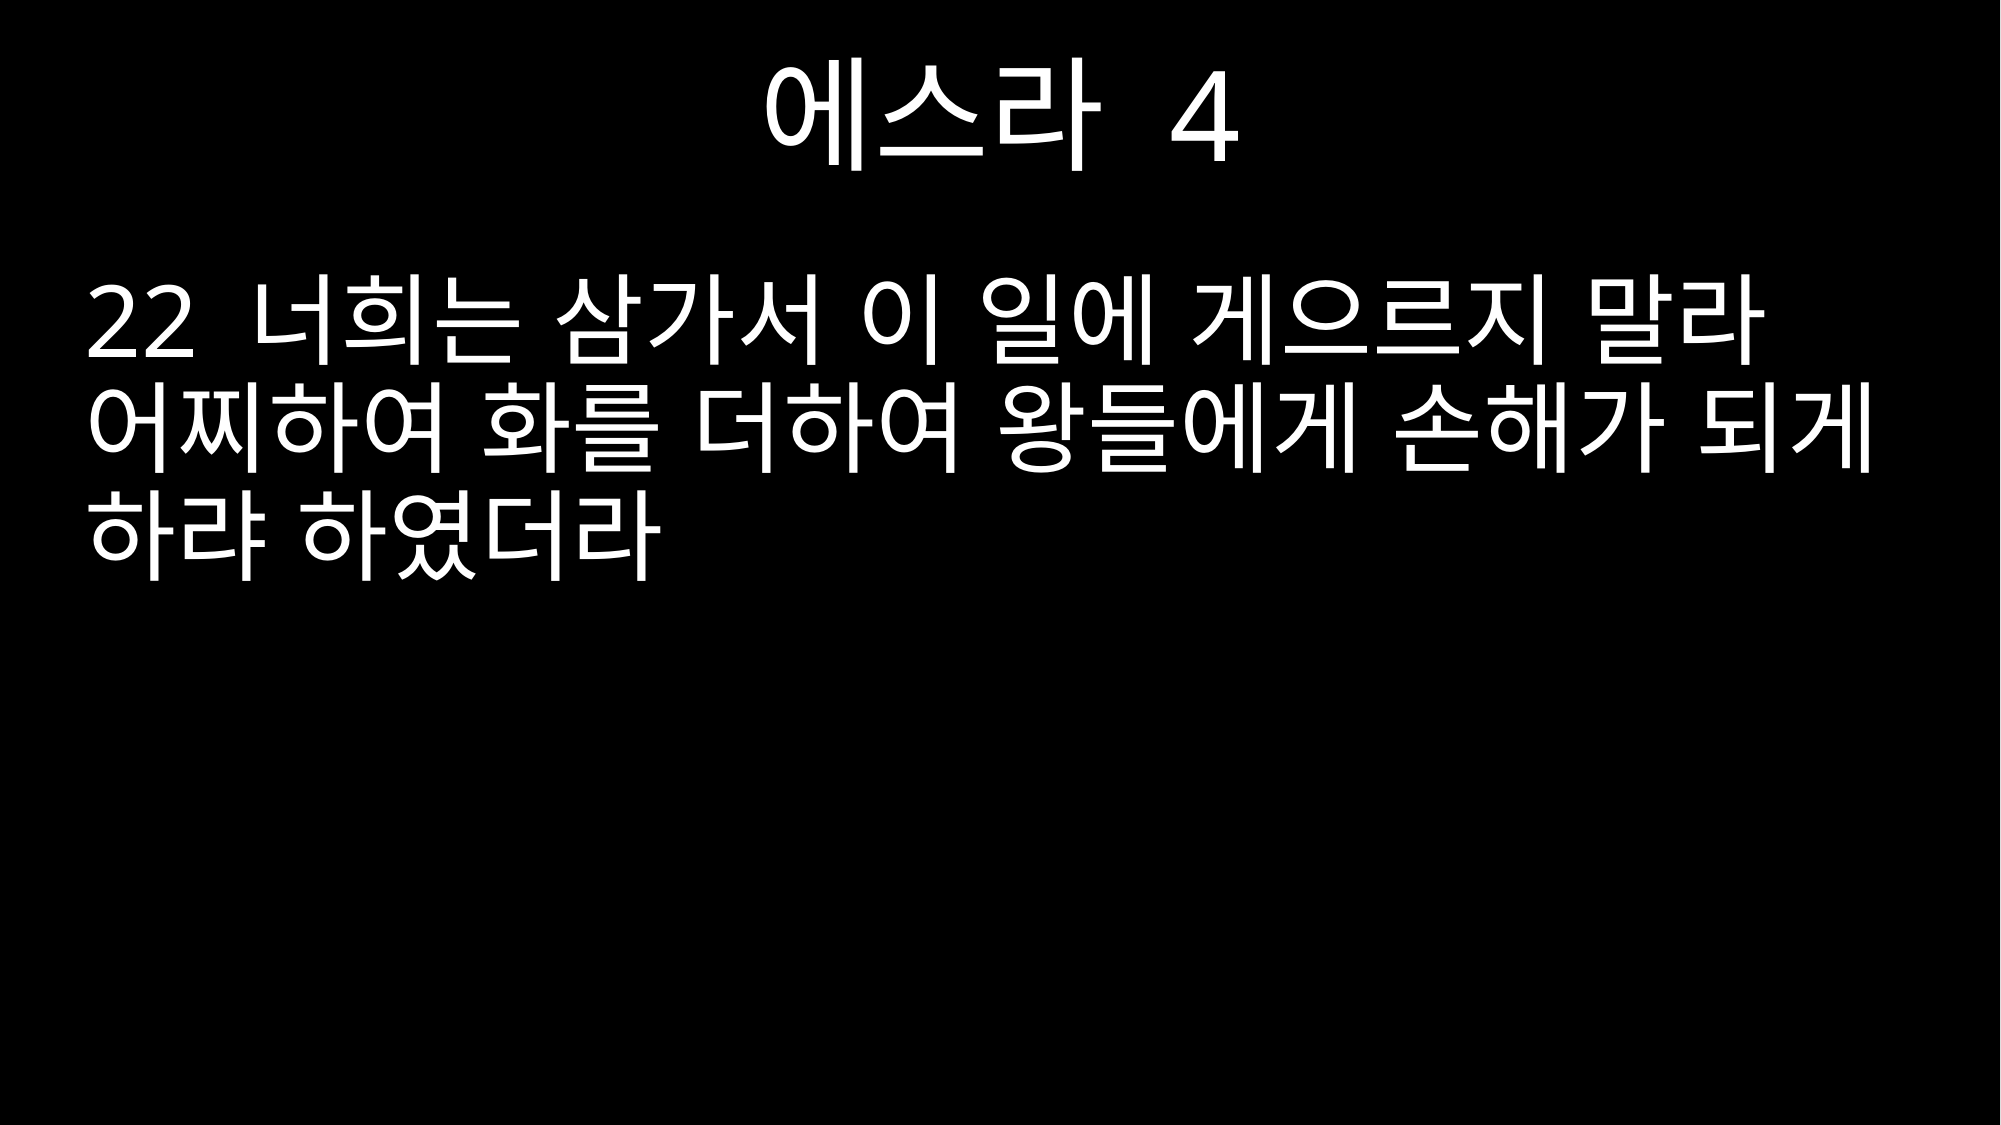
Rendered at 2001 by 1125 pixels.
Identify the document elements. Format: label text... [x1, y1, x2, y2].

list 22 너희는 삼가서 이 일에 게으르지 말라 어찌하여 화를 더하여 왕들에게 손해가 되게 하랴 하였더라 [69, 263, 1953, 423]
footer 에스라 4 [0, 32, 2000, 192]
picture [0, 0, 2001, 1125]
